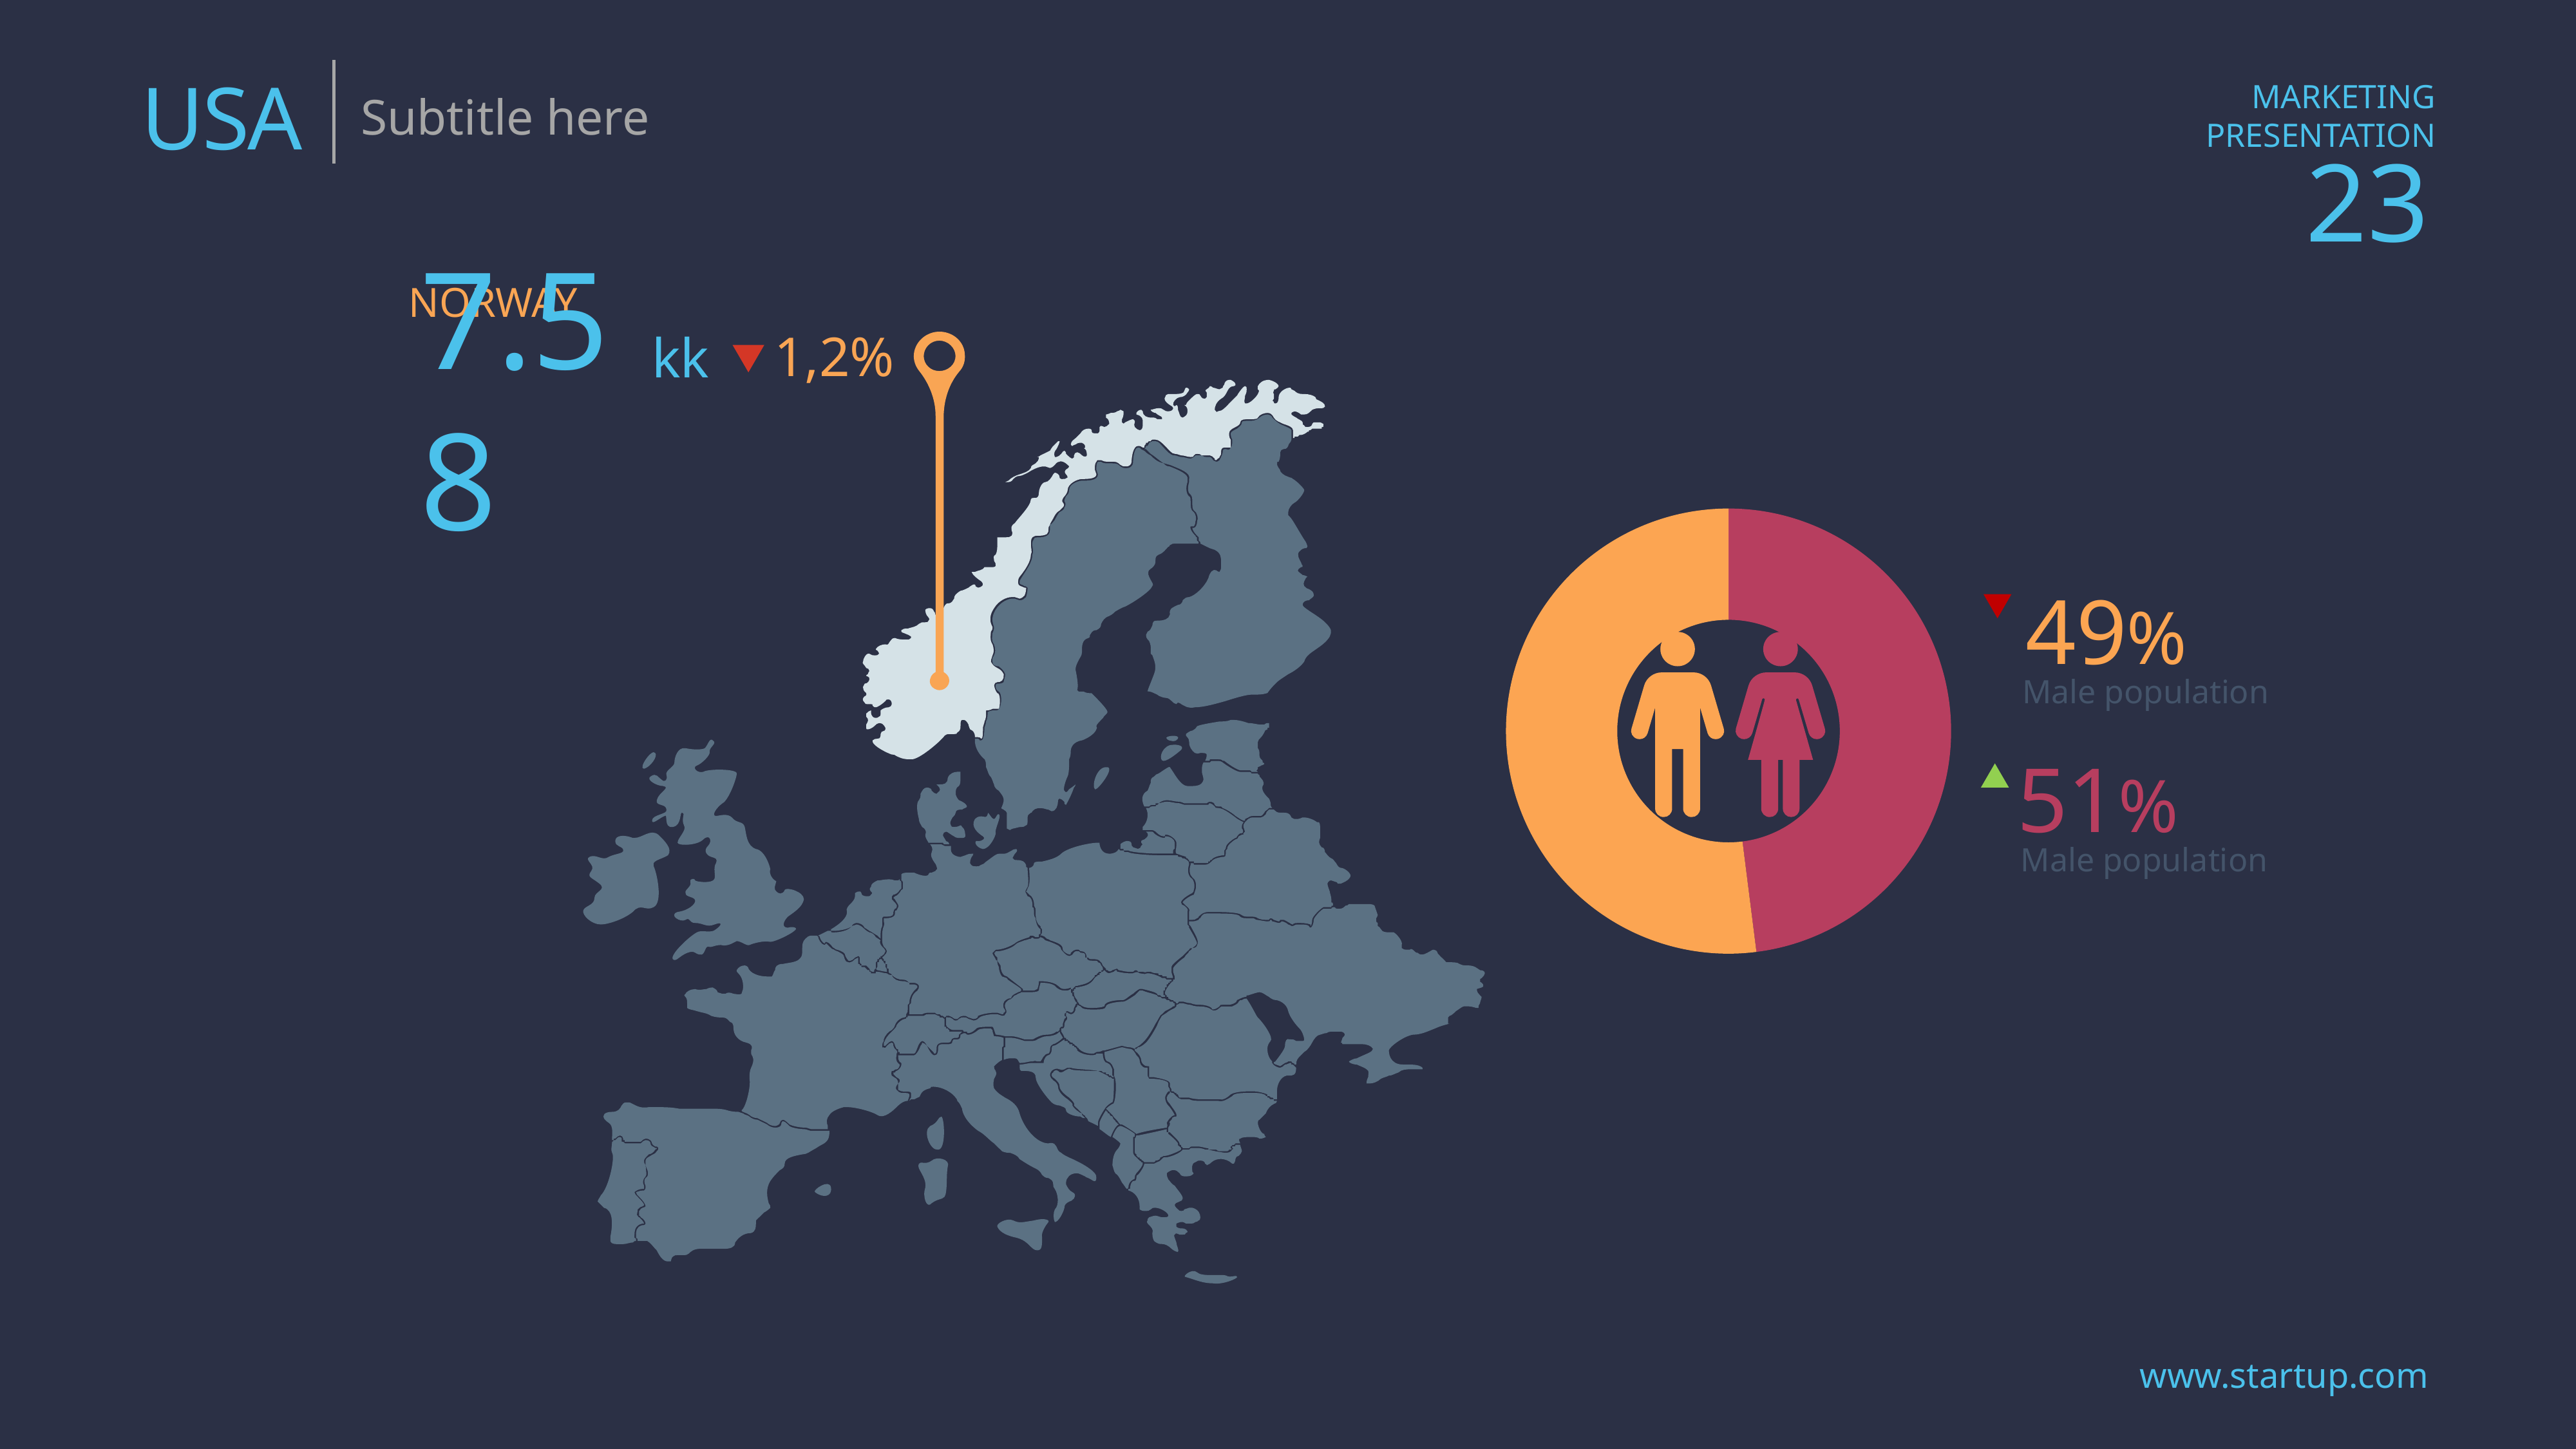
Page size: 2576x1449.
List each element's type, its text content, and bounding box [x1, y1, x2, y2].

text_box USA [141, 63, 303, 167]
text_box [2017, 743, 2266, 879]
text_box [582, 379, 1485, 1285]
text_box NORWAY [476, 277, 546, 314]
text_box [1630, 632, 1725, 817]
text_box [1734, 632, 1826, 817]
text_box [420, 314, 902, 478]
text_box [2017, 575, 2267, 711]
chart [1440, 470, 2017, 979]
text_box [913, 332, 965, 379]
text_box Subtitle here [351, 81, 659, 149]
text_box NORWAY [554, 284, 578, 312]
text_box NORWAY [408, 277, 477, 326]
